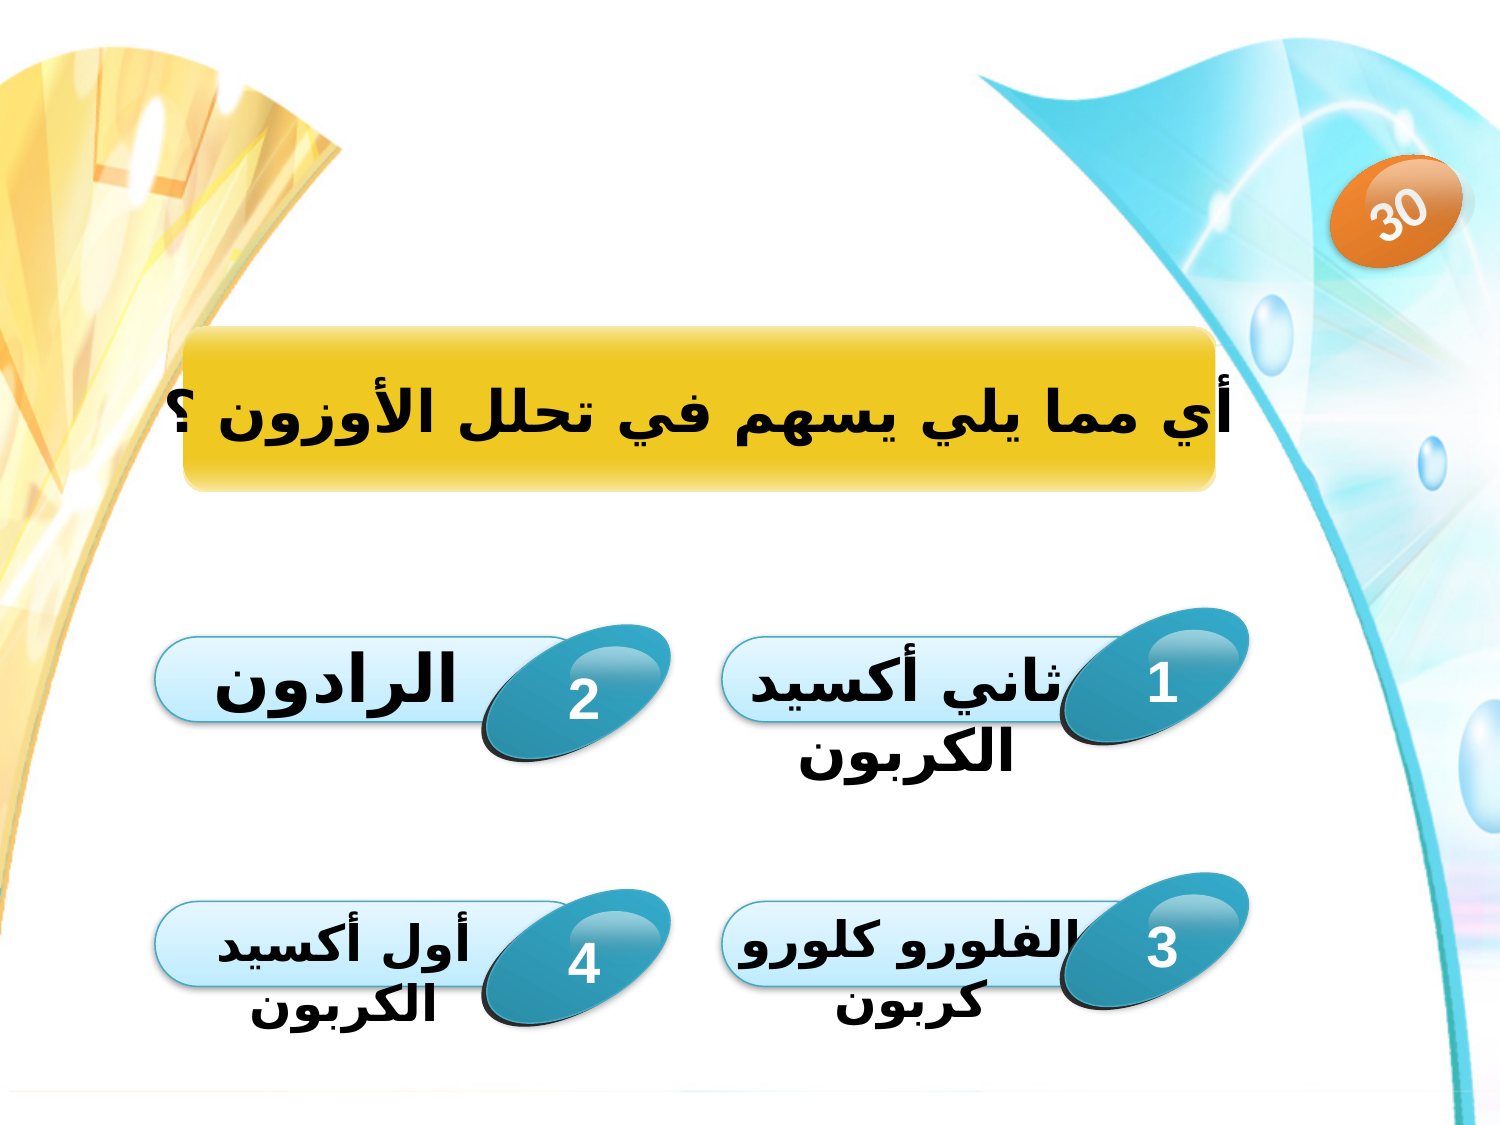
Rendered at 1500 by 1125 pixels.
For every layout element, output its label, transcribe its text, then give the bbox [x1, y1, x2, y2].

text_box 30 [1330, 178, 1418, 268]
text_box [721, 623, 1259, 731]
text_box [691, 888, 1259, 995]
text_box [154, 628, 680, 747]
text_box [135, 901, 680, 1012]
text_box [182, 325, 1216, 492]
picture [0, 0, 1500, 1125]
